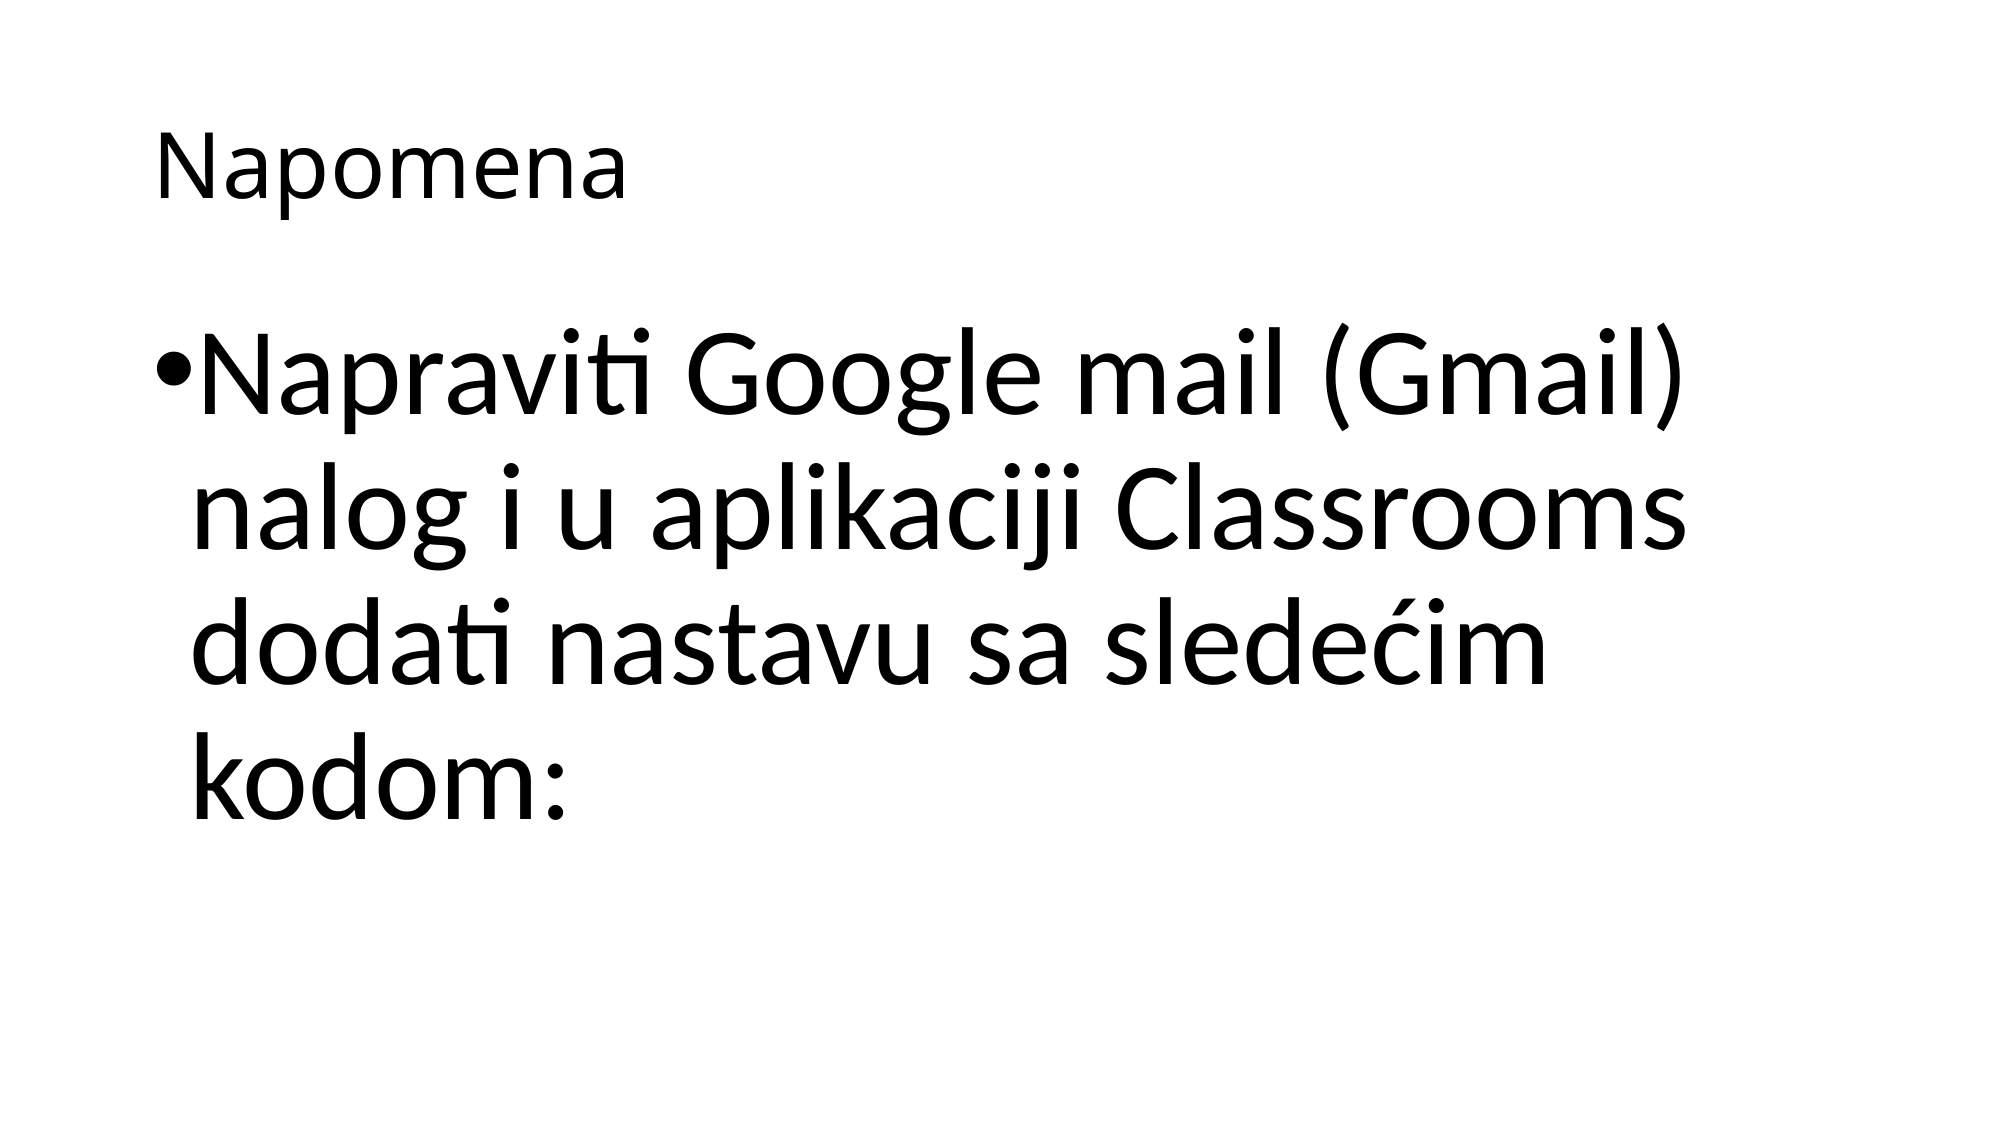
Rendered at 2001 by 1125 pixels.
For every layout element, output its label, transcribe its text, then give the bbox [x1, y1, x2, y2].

title Napomena [137, 59, 1863, 278]
list Napraviti Google mail (Gmail) nalog i u aplikaciji Classrooms dodati nastavu sa sledećim kodom: [137, 299, 1863, 1014]
